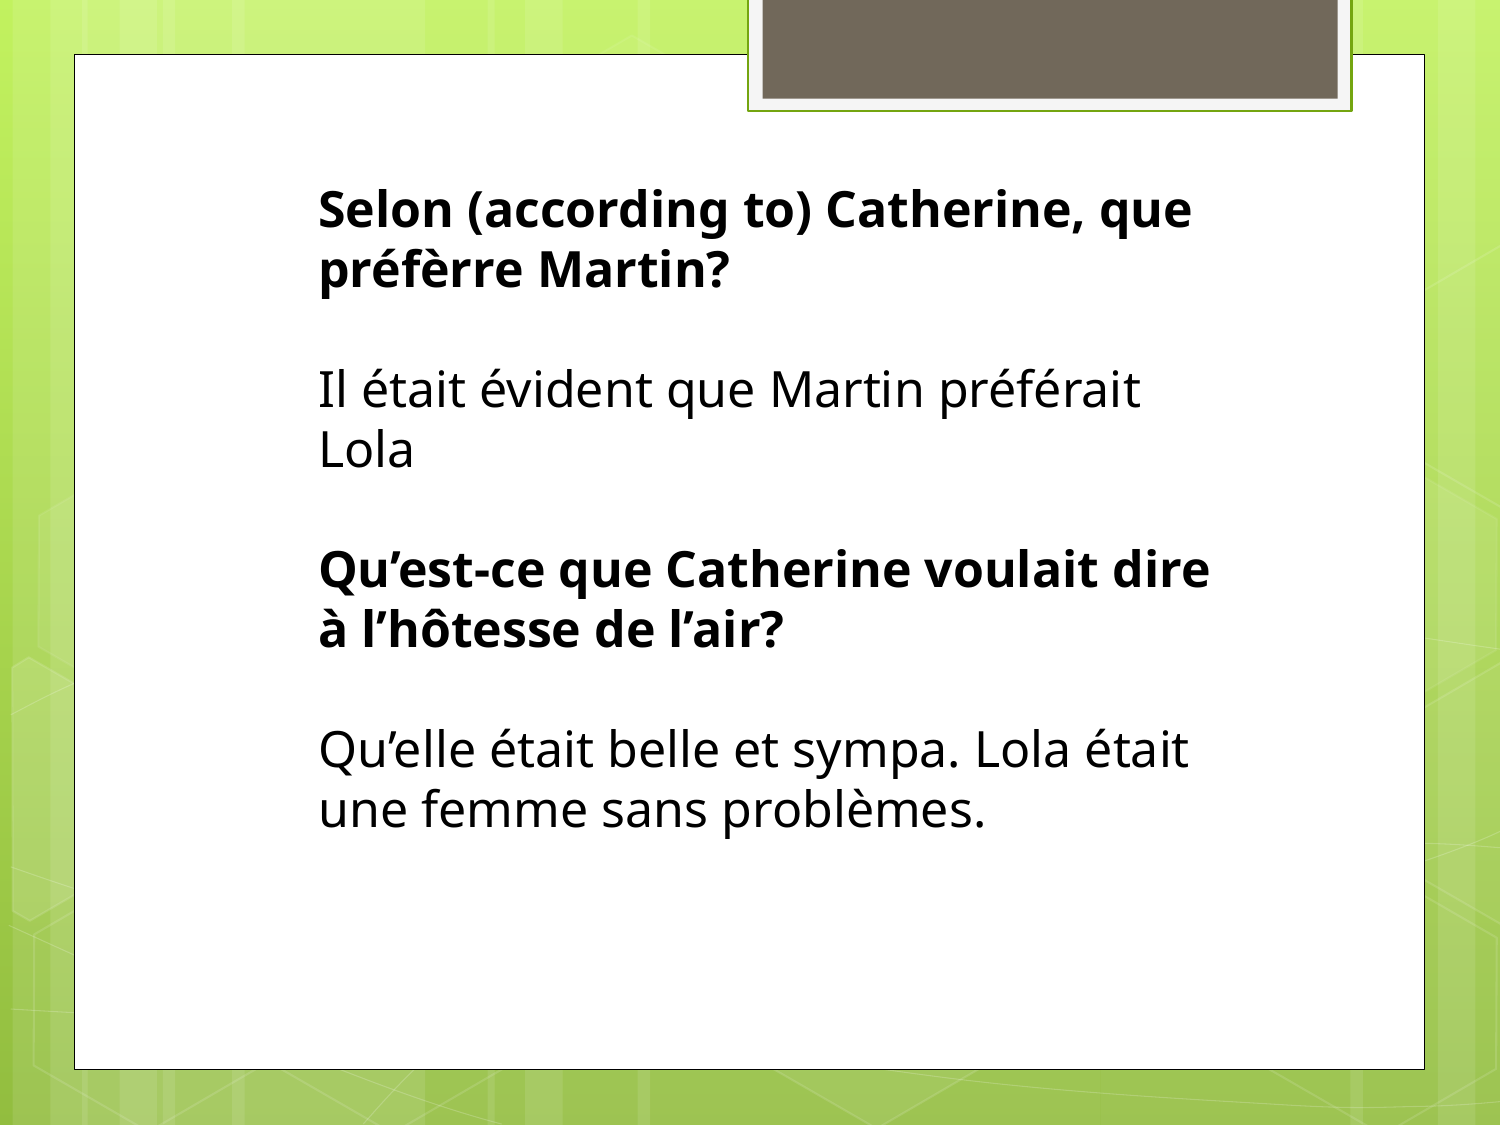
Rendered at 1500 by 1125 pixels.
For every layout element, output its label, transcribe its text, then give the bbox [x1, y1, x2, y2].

text_box Selon (according to) Catherine, que préfèrre Martin? Il était évident que Martin préférait Lola Qu’est-ce que Catherine voulait dire à l’hôtesse de l’air? Qu’elle était belle et sympa. Lola était une femme sans problèmes. [303, 170, 1255, 846]
